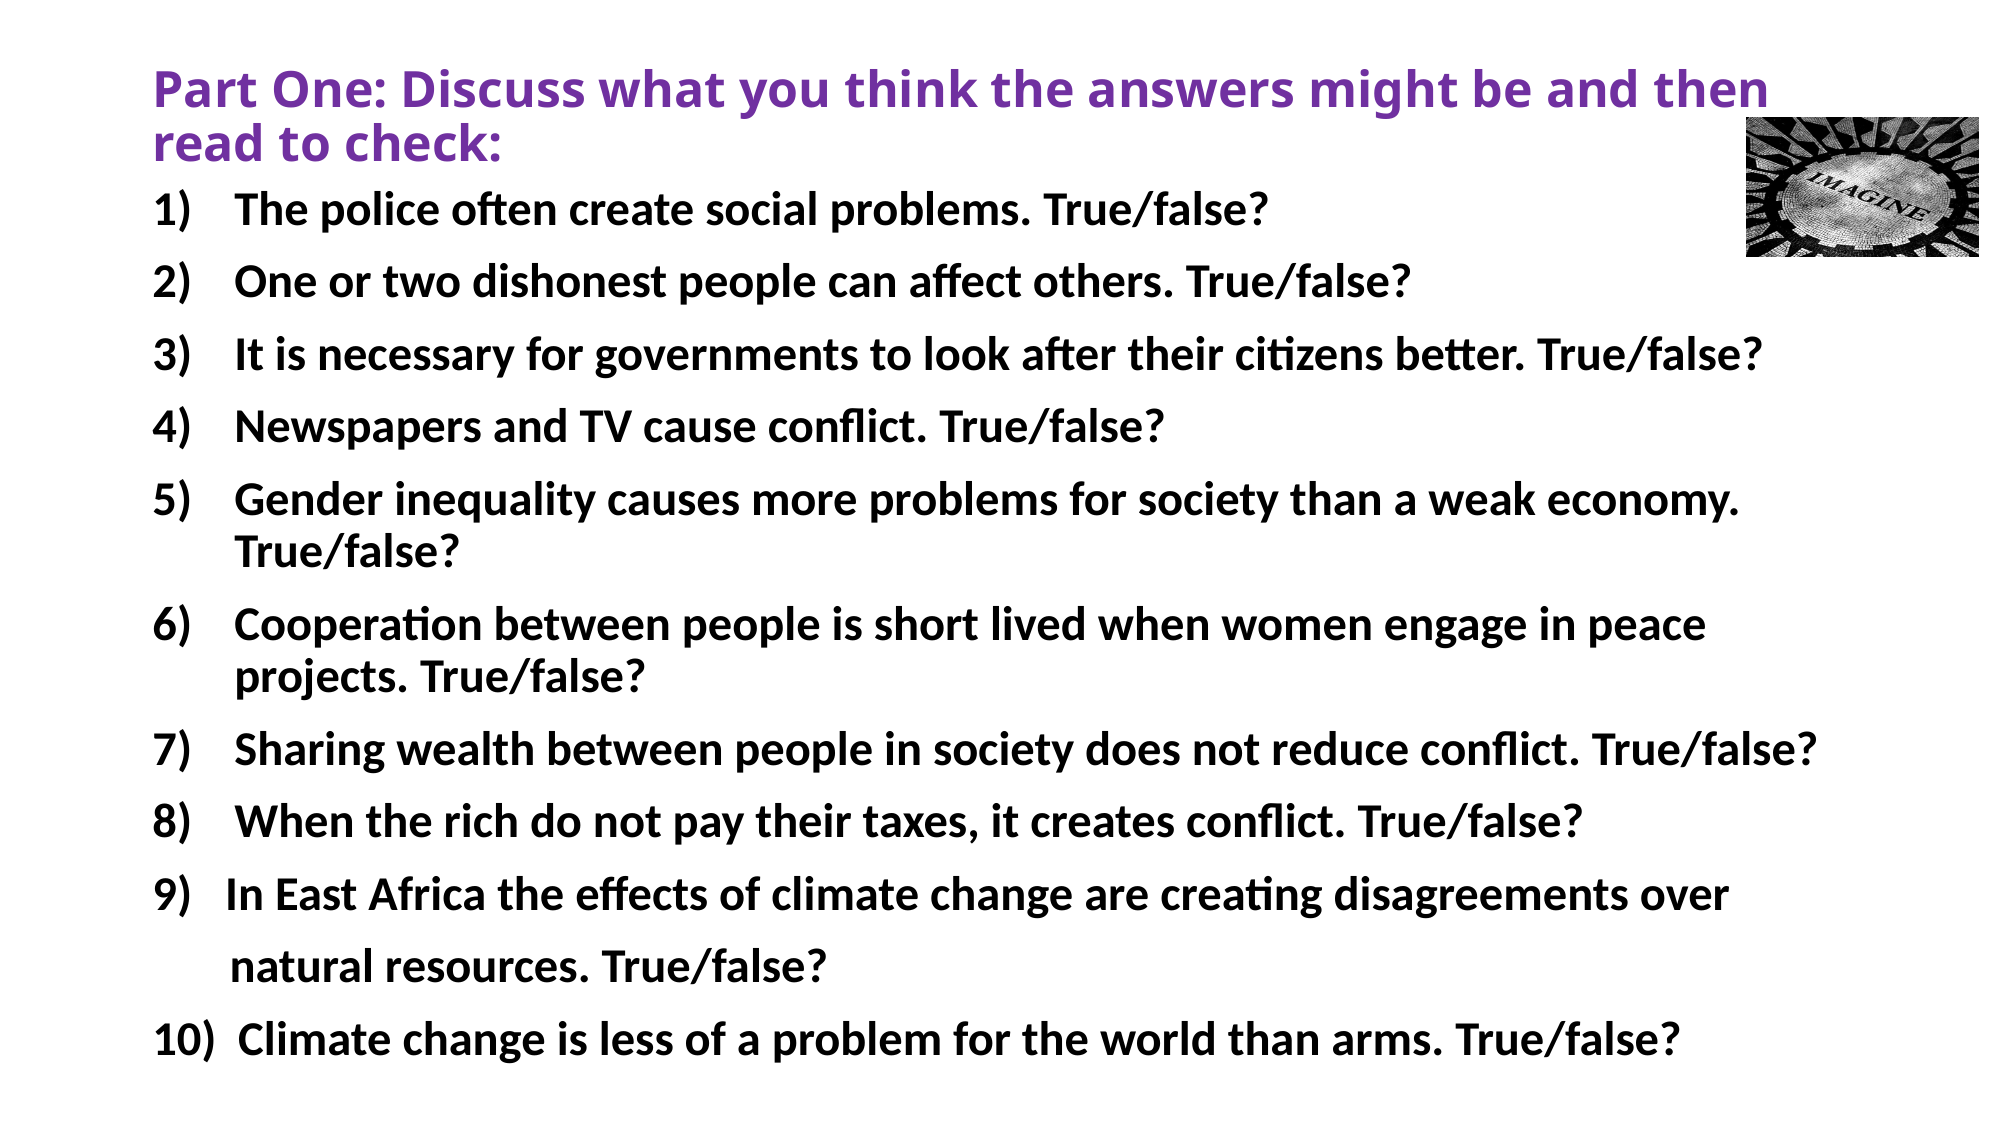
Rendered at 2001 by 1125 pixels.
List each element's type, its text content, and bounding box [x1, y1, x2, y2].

list The police often create social problems. True/false? One or two dishonest people can affect others. True/false? It is necessary for governments to look after their citizens better. True/false? Newspapers and TV cause conflict. True/false? Gender inequality causes more problems for society than a weak economy. True/false? Cooperation between people is short lived when women engage in peace projects. True/false? Sharing wealth between people in society does not reduce conflict. True/false? When the rich do not pay their taxes, it creates conflict. True/false? In East Africa the effects of climate change are creating disagreements over natural resources. True/false? 10) Climate change is less of a problem for the world than arms. True/false? [137, 176, 1863, 1085]
picture [1746, 117, 1979, 257]
title Part One: Discuss what you think the answers might be and then read to check: [137, 59, 1863, 176]
